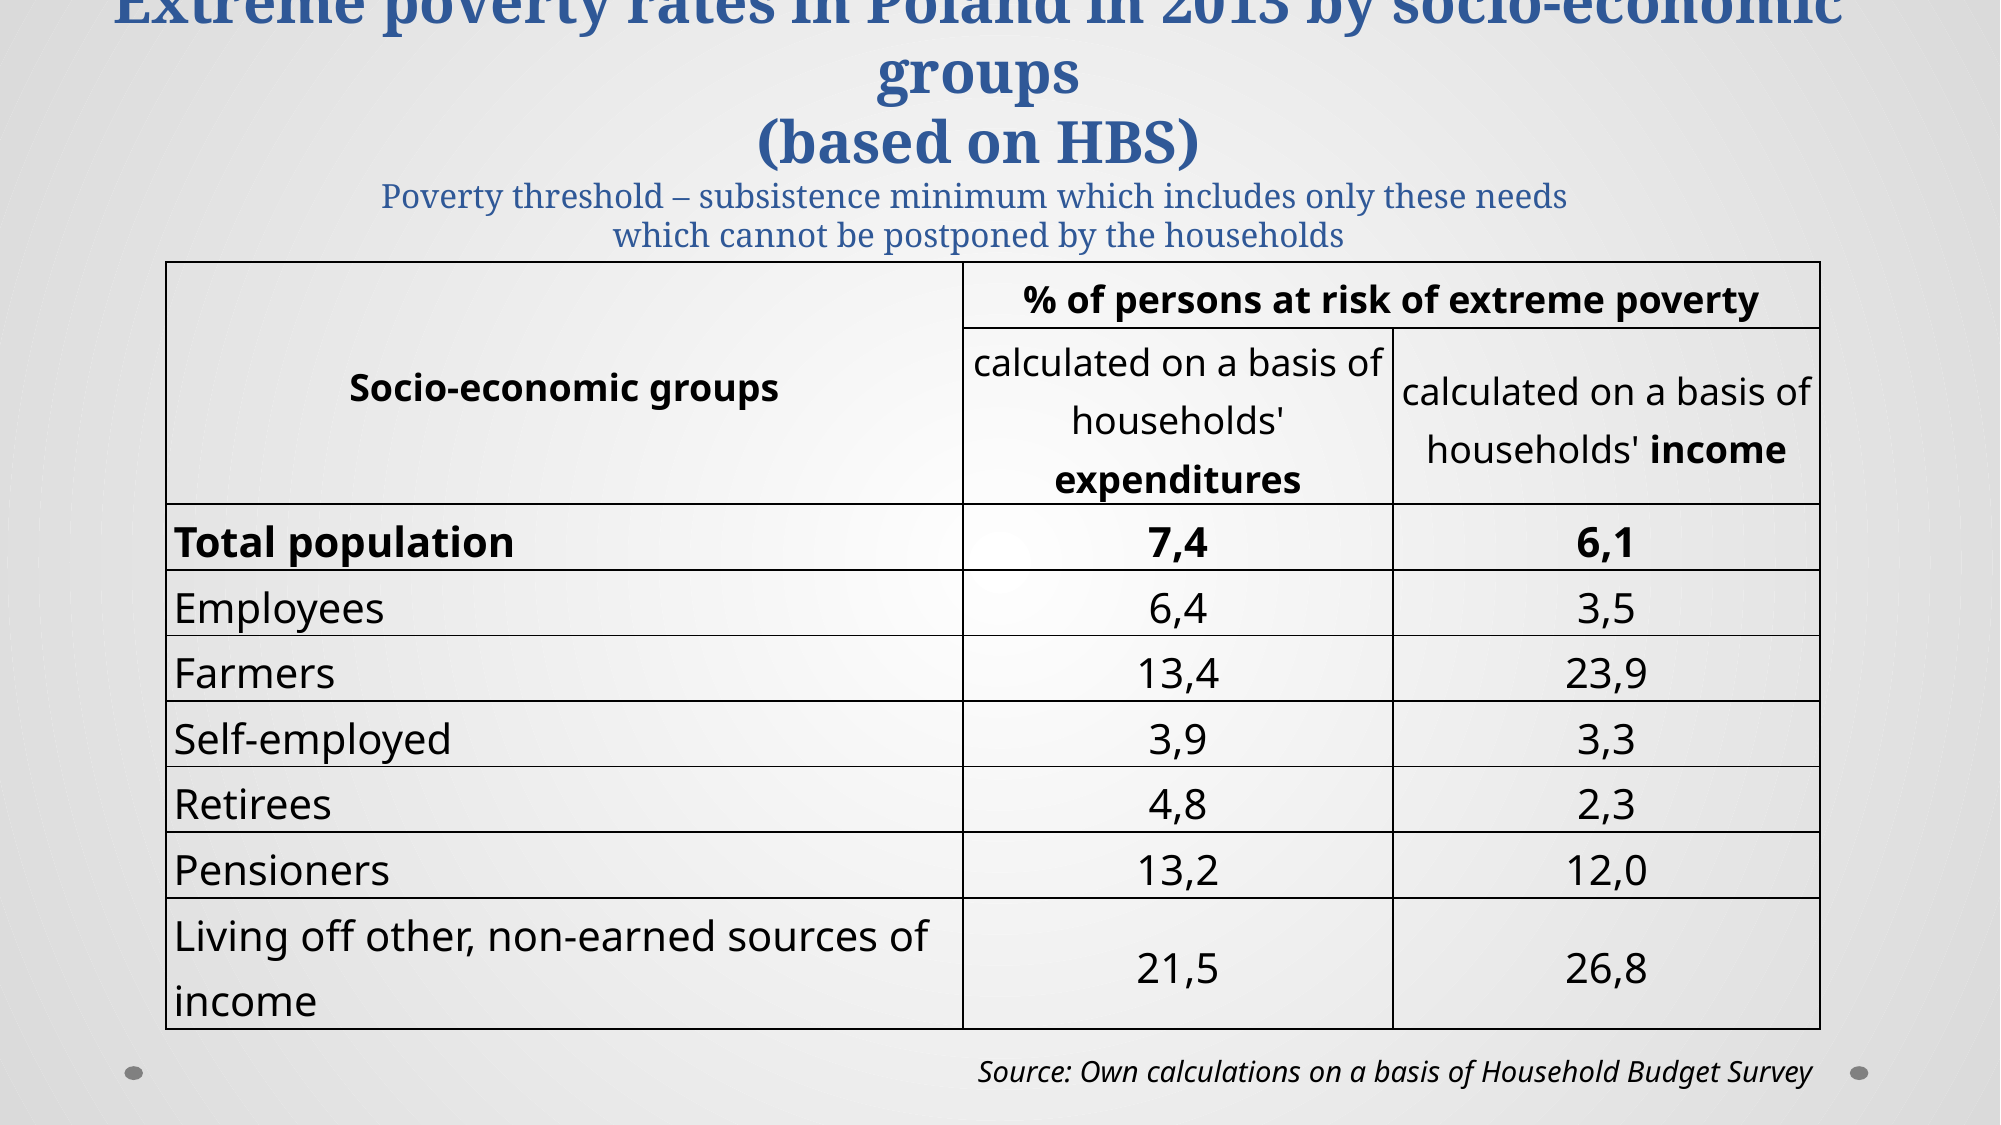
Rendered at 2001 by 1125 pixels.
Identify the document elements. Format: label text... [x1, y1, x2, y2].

table_cell Total population [167, 505, 962, 569]
table_header Socio-economic groups [167, 263, 962, 503]
table_cell Pensioners [167, 833, 962, 897]
table_cell calculated on a basis of households' income [1394, 329, 1819, 503]
table_cell 21,5 [964, 899, 1392, 1028]
table_cell 7,4 [964, 505, 1392, 569]
table_cell Retirees [167, 767, 962, 831]
table_cell Employees [167, 571, 962, 635]
table_header % of persons at risk of extreme poverty [964, 263, 1819, 327]
table_cell 26,8 [1394, 899, 1819, 1028]
table_cell 3,5 [1394, 571, 1819, 635]
table_cell 6,4 [964, 571, 1392, 635]
title Extreme poverty rates in Poland in 2013 by socio-economic groups (based on HBS) Poverty threshold – subsistence minimum which includes only these needs which cannot be postponed by the households [82, 71, 1876, 263]
table_cell 6,1 [1394, 505, 1819, 569]
table_cell 4,8 [964, 767, 1392, 831]
table_cell 23,9 [1394, 636, 1819, 700]
table_cell 2,3 [1394, 767, 1819, 831]
table_cell 13,2 [964, 833, 1392, 897]
table_cell 13,4 [964, 636, 1392, 700]
table_cell 3,3 [1394, 702, 1819, 766]
table_cell Source: Own calculations on a basis of Household Budget Survey [166, 1030, 1820, 1100]
table_cell 12,0 [1394, 833, 1819, 897]
table_cell 3,9 [964, 702, 1392, 766]
table_cell Self-employed [167, 702, 962, 766]
table_cell calculated on a basis of households' expenditures [964, 329, 1392, 503]
table_cell Farmers [167, 636, 962, 700]
table_cell Living off other, non-earned sources of income [167, 899, 962, 1028]
